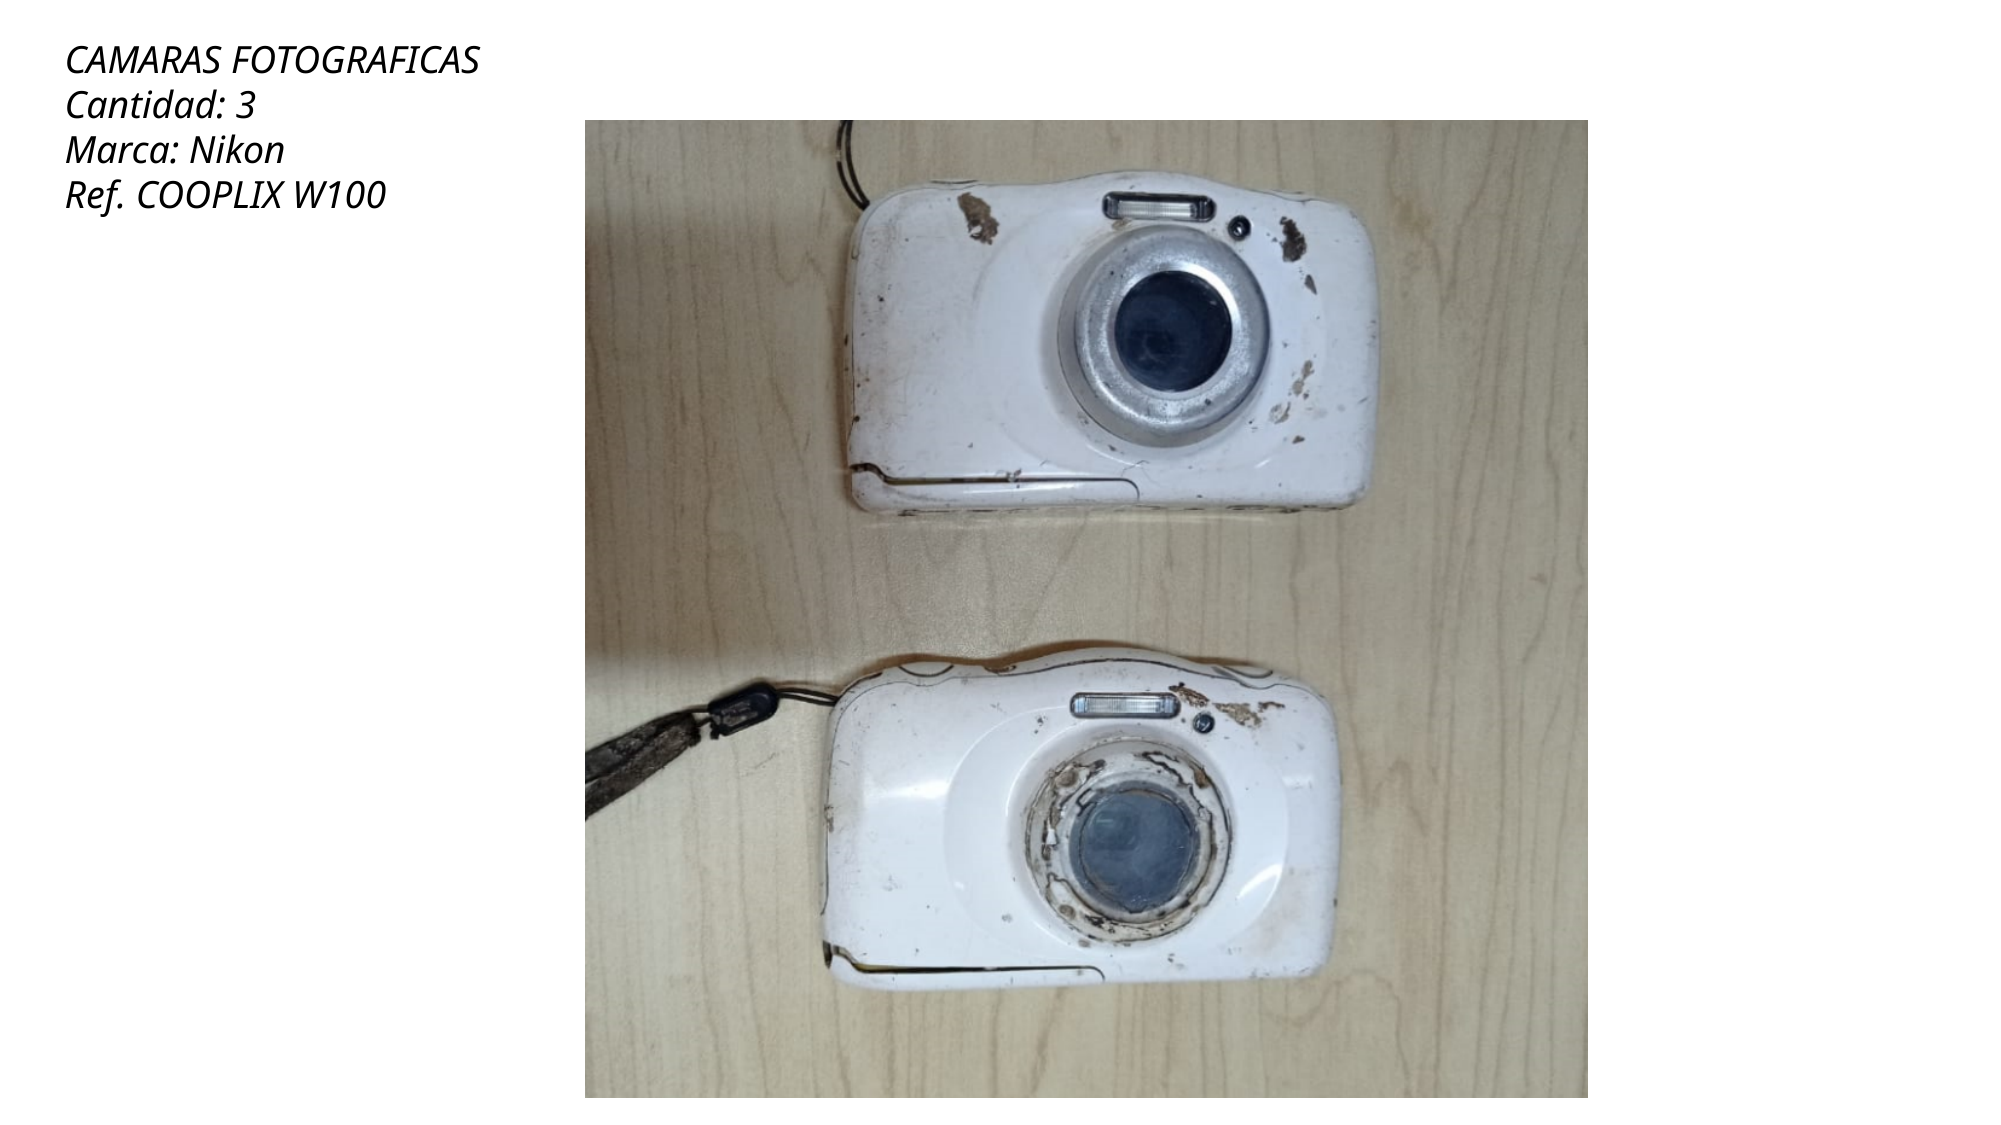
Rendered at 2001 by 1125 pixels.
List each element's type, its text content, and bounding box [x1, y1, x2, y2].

text_box CAMARAS FOTOGRAFICAS Cantidad: 3 Marca: Nikon Ref. COOPLIX W100 [49, 28, 496, 224]
picture [585, 120, 1588, 1098]
